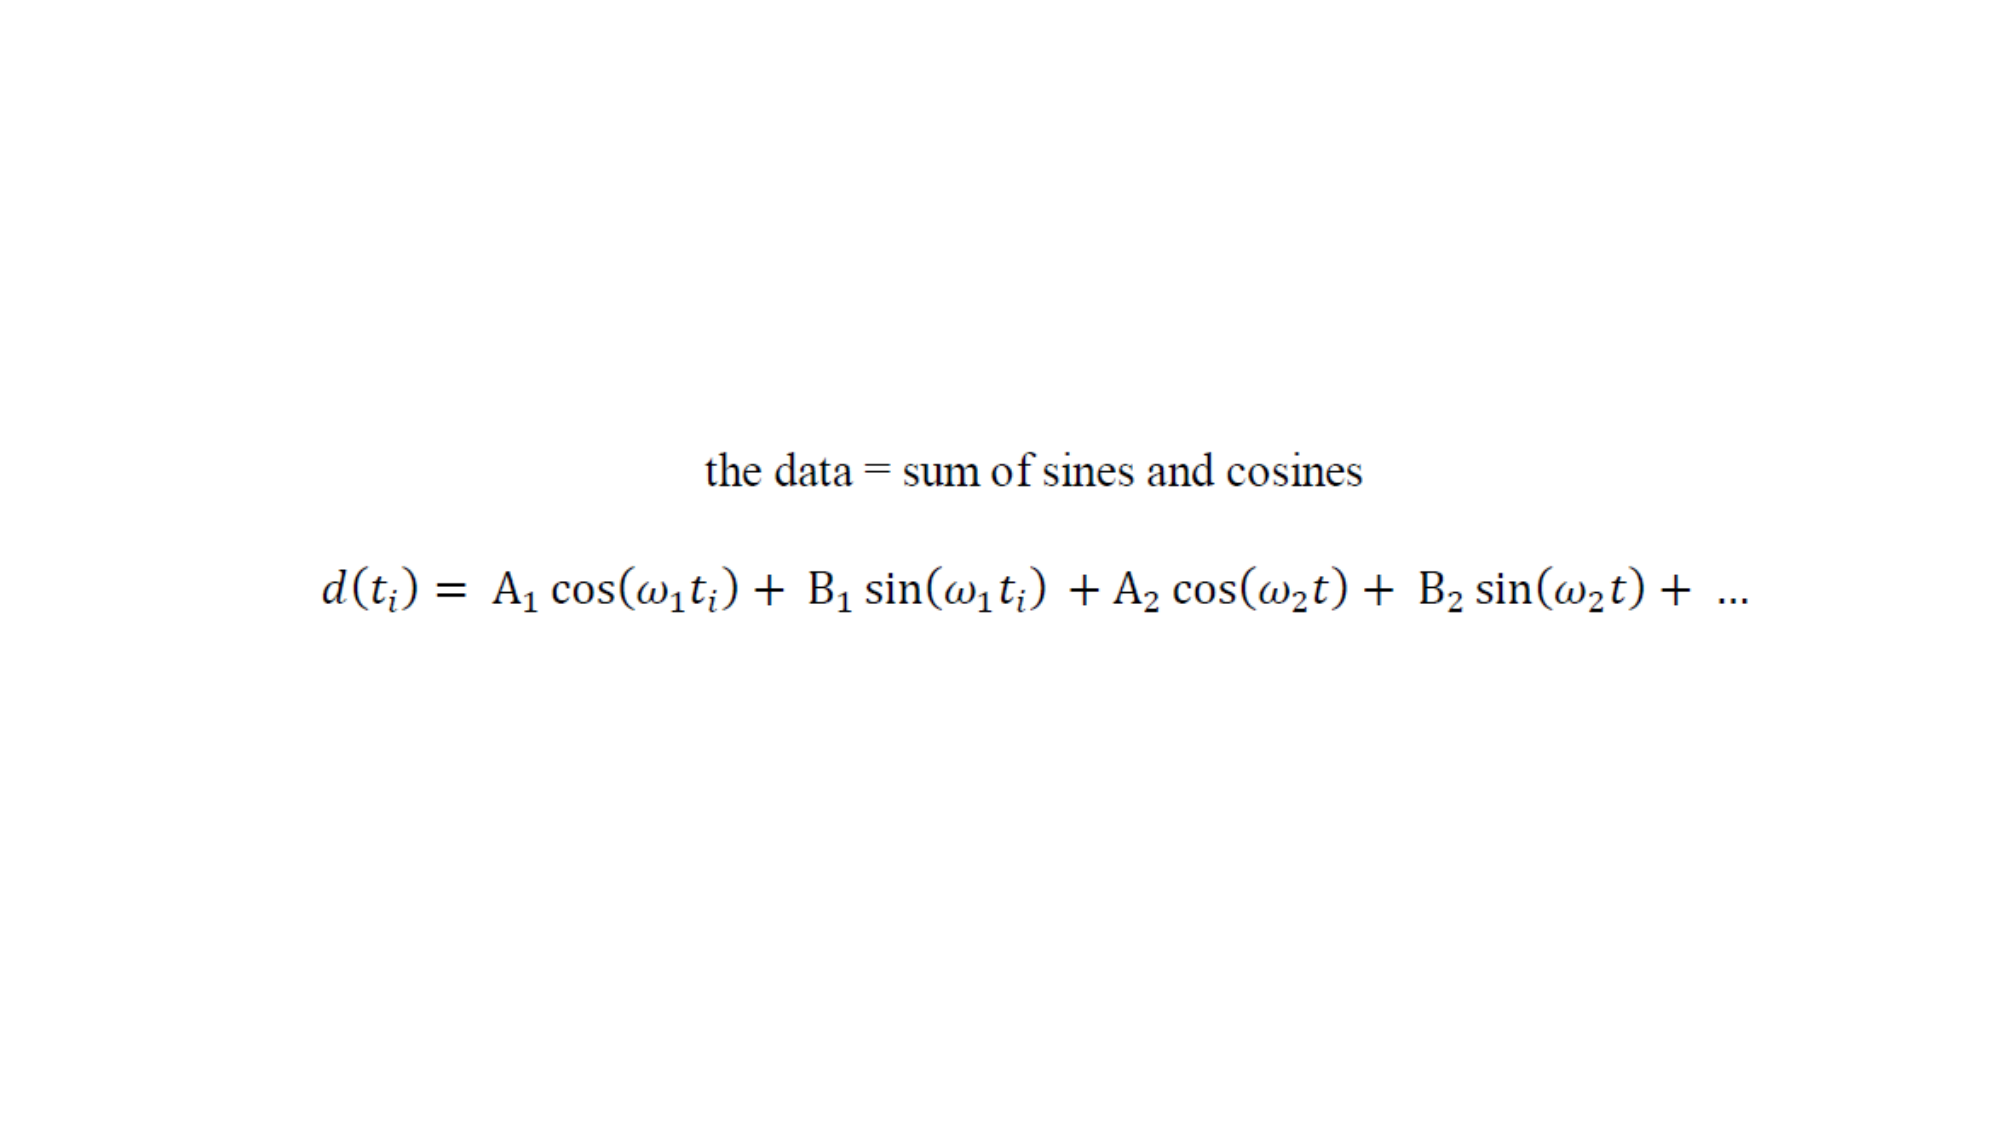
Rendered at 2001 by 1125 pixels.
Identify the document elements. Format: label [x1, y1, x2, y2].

picture [286, 426, 1785, 659]
